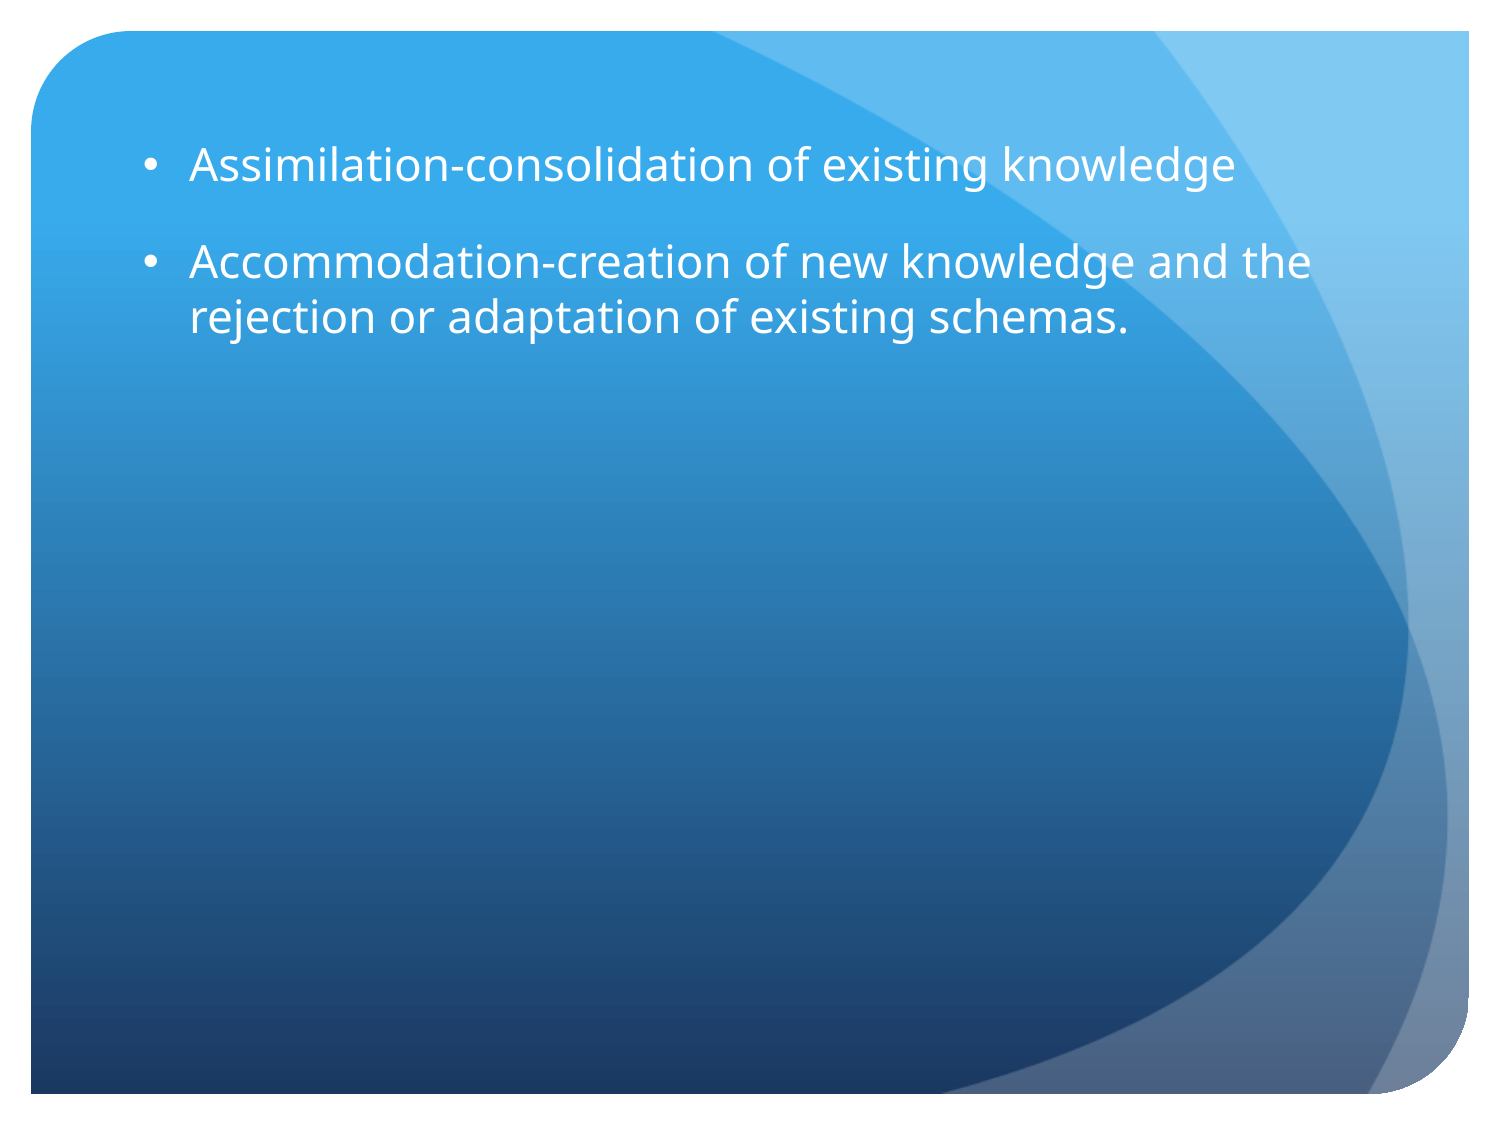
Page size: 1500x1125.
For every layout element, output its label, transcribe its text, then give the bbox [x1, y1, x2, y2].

list Assimilation-consolidation of existing knowledge Accommodation-creation of new knowledge and the rejection or adaptation of existing schemas. [127, 128, 1372, 991]
picture [24, 30, 1473, 1094]
